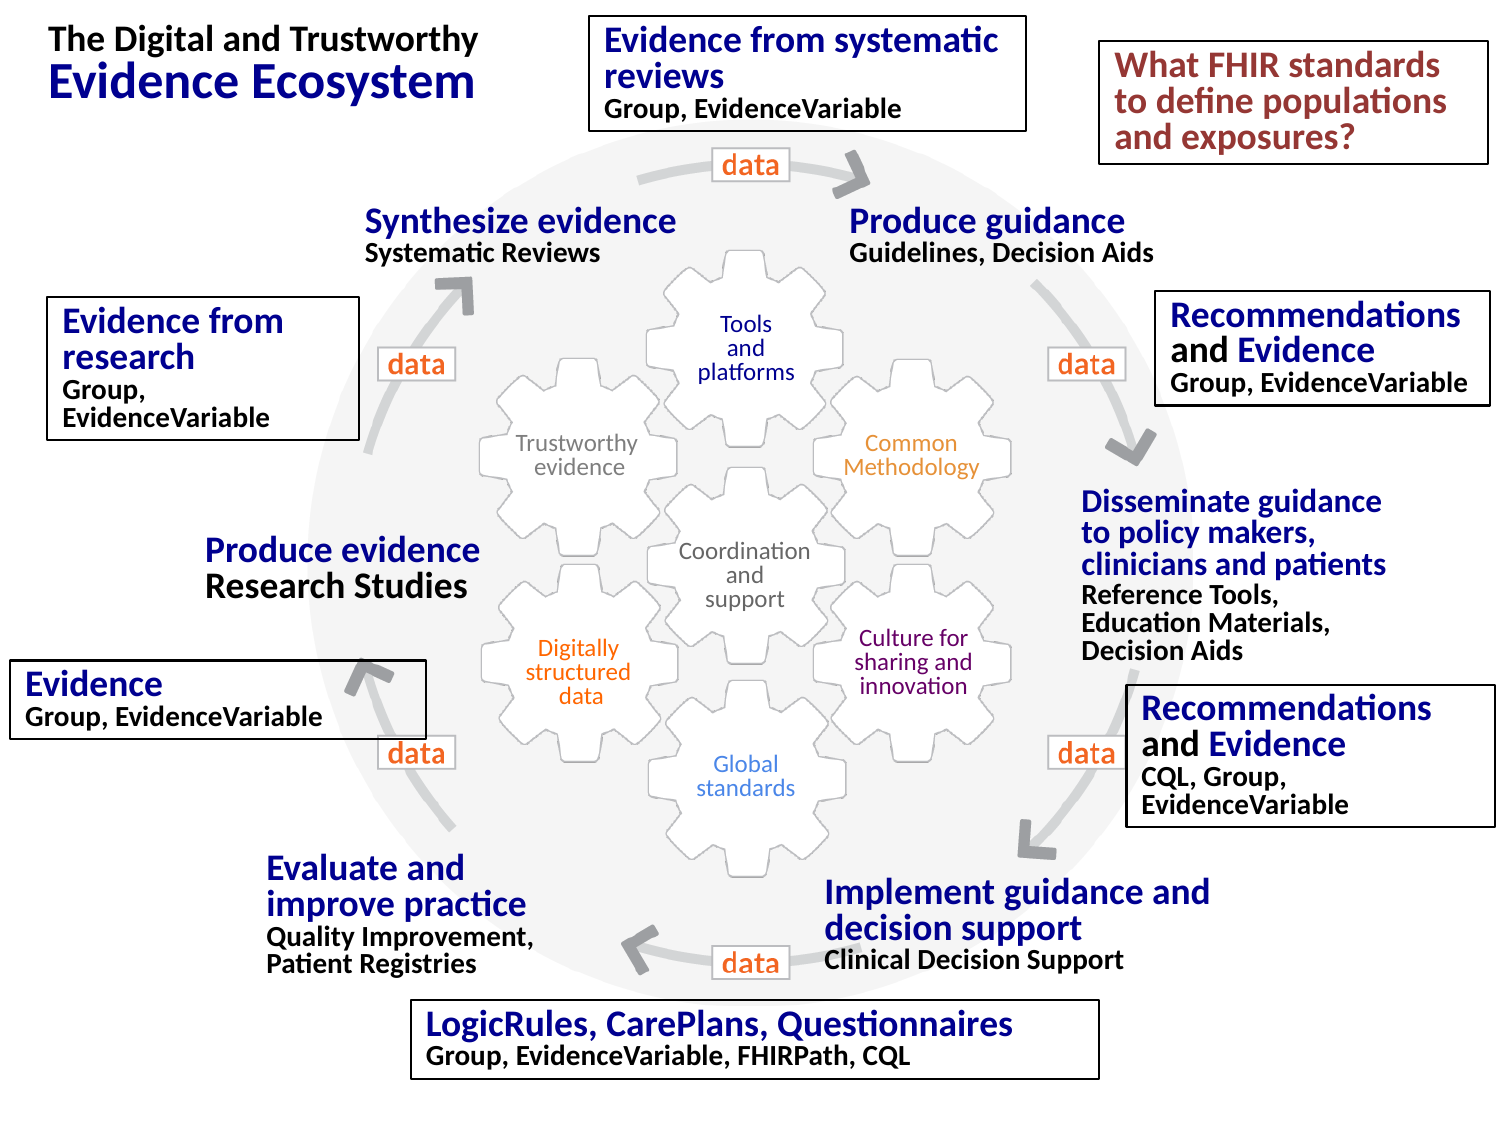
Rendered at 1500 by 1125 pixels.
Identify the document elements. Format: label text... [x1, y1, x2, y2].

text_box Evidence from research Group, EvidenceVariable [47, 297, 359, 441]
text_box Evidence from systematic reviews Group, EvidenceVariable [589, 16, 1027, 132]
text_box Synthesize evidence Systematic Reviews [349, 196, 814, 276]
text_box Evidence Group, EvidenceVariable [10, 660, 427, 740]
text_box Evaluate and improve practice Quality Improvement, Patient Registries [251, 844, 655, 970]
text_box What FHIR standards to define populations and exposures? [1099, 41, 1489, 165]
text_box Produce guidance Guidelines, Decision Aids [834, 196, 1299, 276]
picture [307, 119, 1193, 1006]
text_box Recommendations and Evidence Group, EvidenceVariable [1155, 290, 1490, 406]
text_box Produce evidence Research Studies [190, 526, 655, 614]
text_box Disseminate guidance to policy makers, clinicians and patients Reference Tools, Education Materials, Decision Aids [1066, 479, 1410, 674]
text_box Implement guidance and decision support Clinical Decision Support [809, 867, 1240, 983]
text_box LogicRules, CarePlans, Questionnaires Group, EvidenceVariable, FHIRPath, CQL [410, 999, 1100, 1079]
text_box Recommendations and Evidence CQL, Group, EvidenceVariable [1126, 684, 1495, 828]
